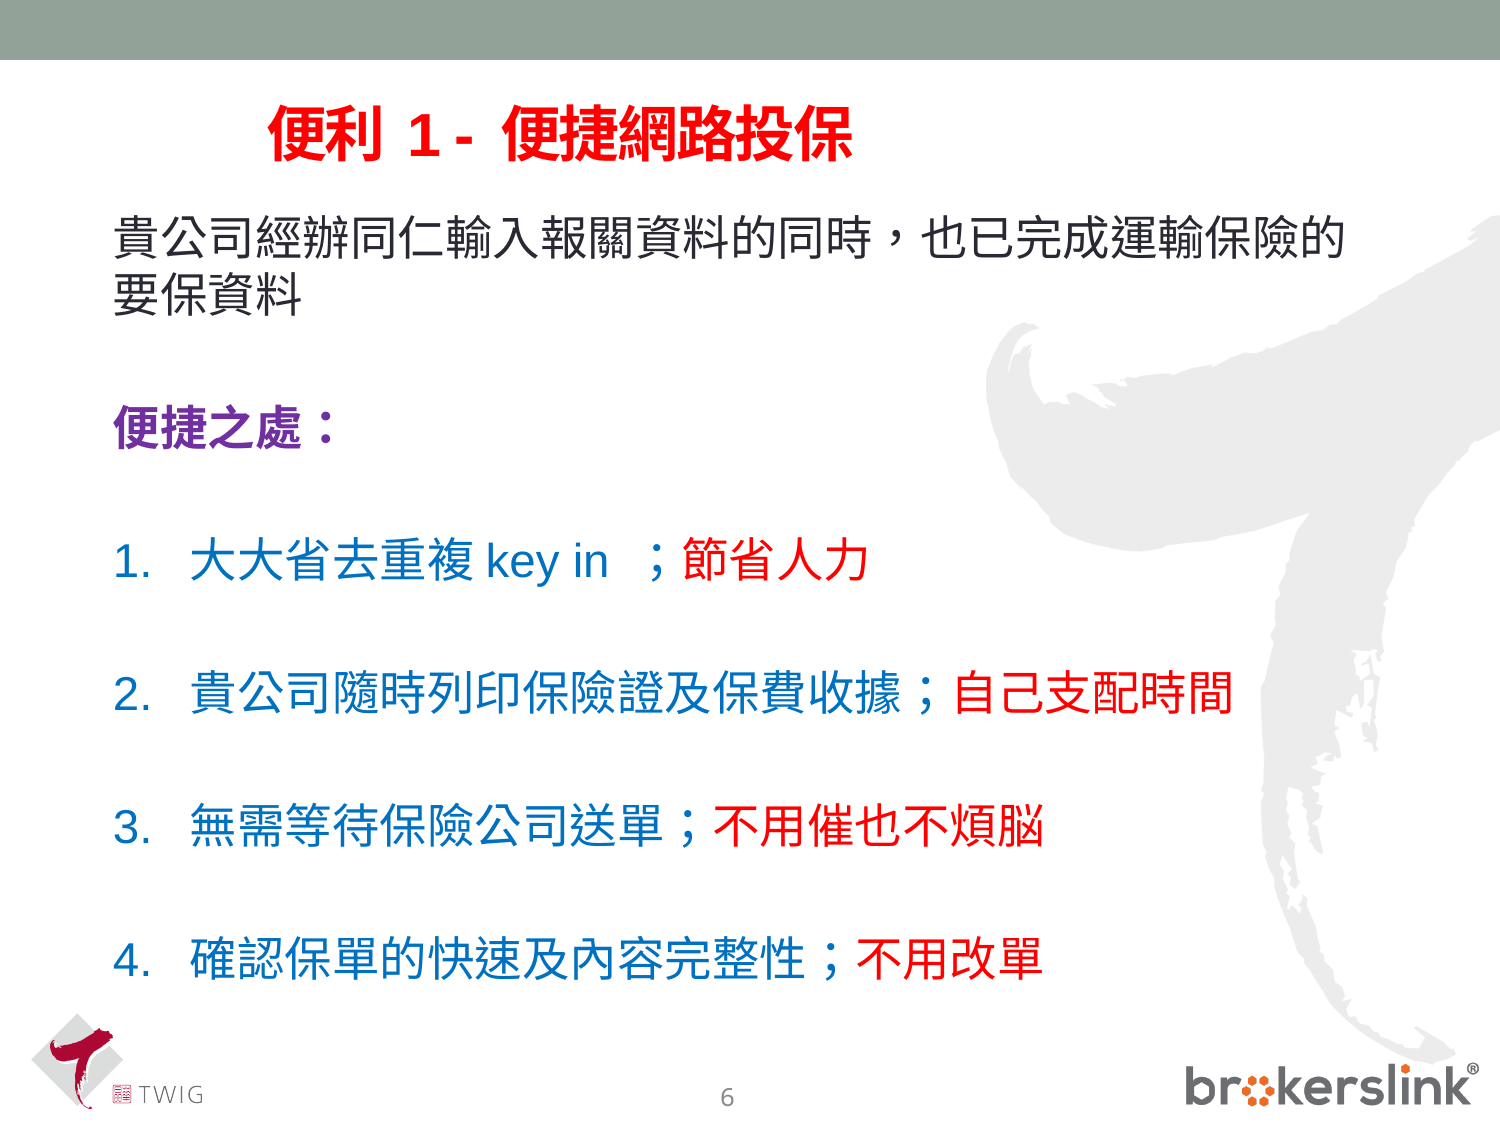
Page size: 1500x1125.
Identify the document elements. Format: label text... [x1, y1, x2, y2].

picture [31, 1013, 202, 1112]
picture [1180, 1058, 1481, 1112]
list 貴公司經辦同仁輸入報關資料的同時，也已完成運輸保險的要保資料 便捷之處： 1. 大大省去重複key in ；節省人力 2. 貴公司隨時列印保險證及保費收據；自己支配時間 3. 無需等待保險公司送單；不用催也不煩脳 4. 確認保單的快速及內容完整性；不用改單 [97, 200, 1384, 995]
text_box 6 [399, 1068, 750, 1125]
title 便利 1 - 便捷網路投保 [75, 87, 1425, 250]
